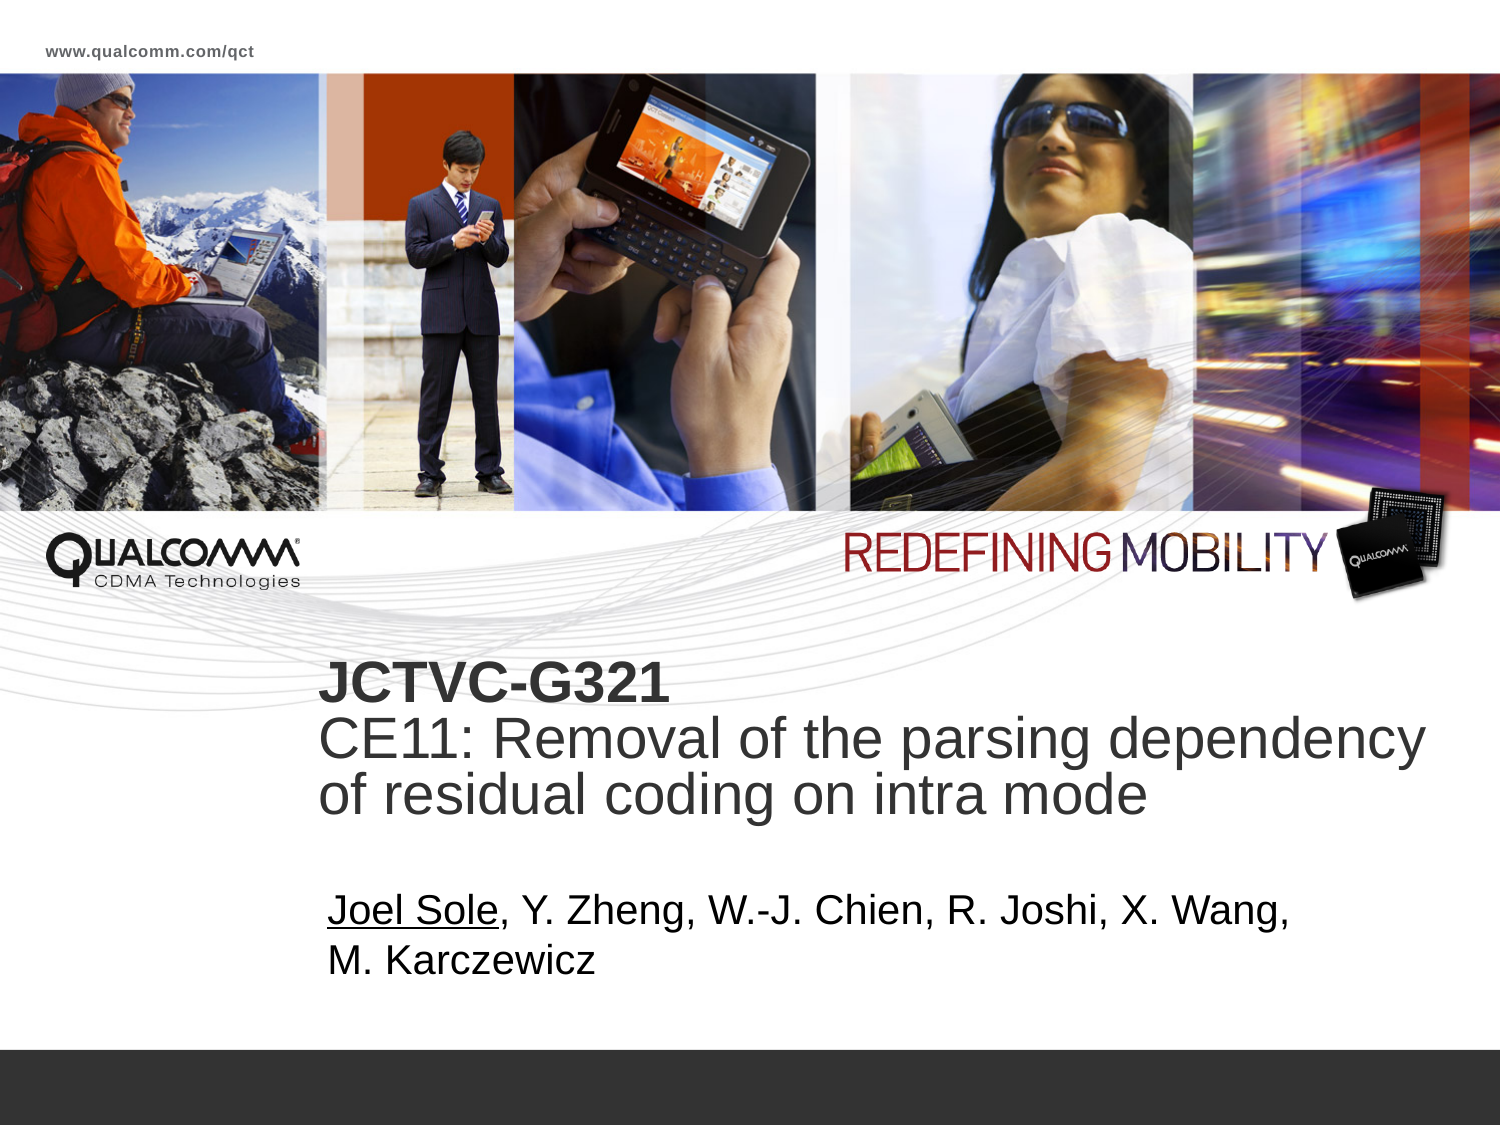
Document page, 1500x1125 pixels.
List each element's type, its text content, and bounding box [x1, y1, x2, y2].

title JCTVC-G321 CE11: Removal of the parsing dependency of residual coding on intra mode [303, 580, 1480, 834]
text_box Joel Sole, Y. Zheng, W.-J. Chien, R. Joshi, X. Wang, M. Karczewicz [312, 875, 1370, 946]
picture [30, 1048, 372, 1052]
picture [0, 12, 1500, 744]
